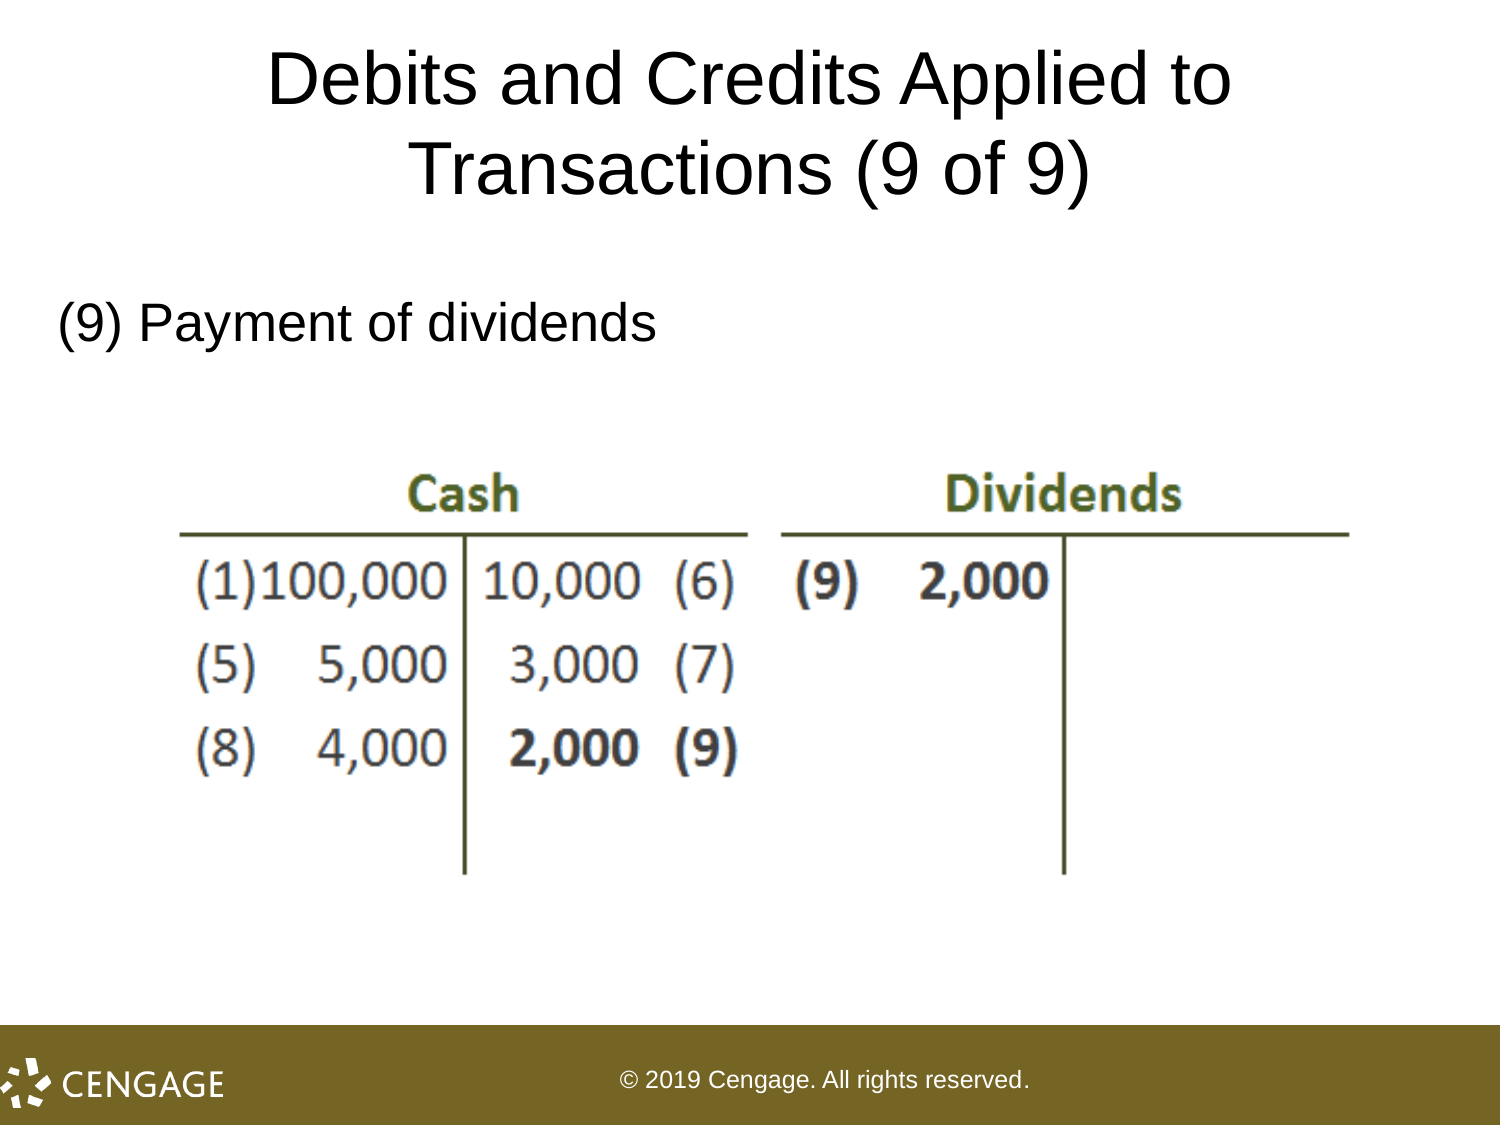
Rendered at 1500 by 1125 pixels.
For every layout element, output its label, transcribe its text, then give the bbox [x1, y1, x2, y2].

list (9) Payment of dividends [42, 272, 1452, 379]
picture [0, 1058, 223, 1108]
title Debits and Credits Applied to Transactions (9 of 9) [91, 36, 1410, 202]
picture [150, 458, 1406, 917]
